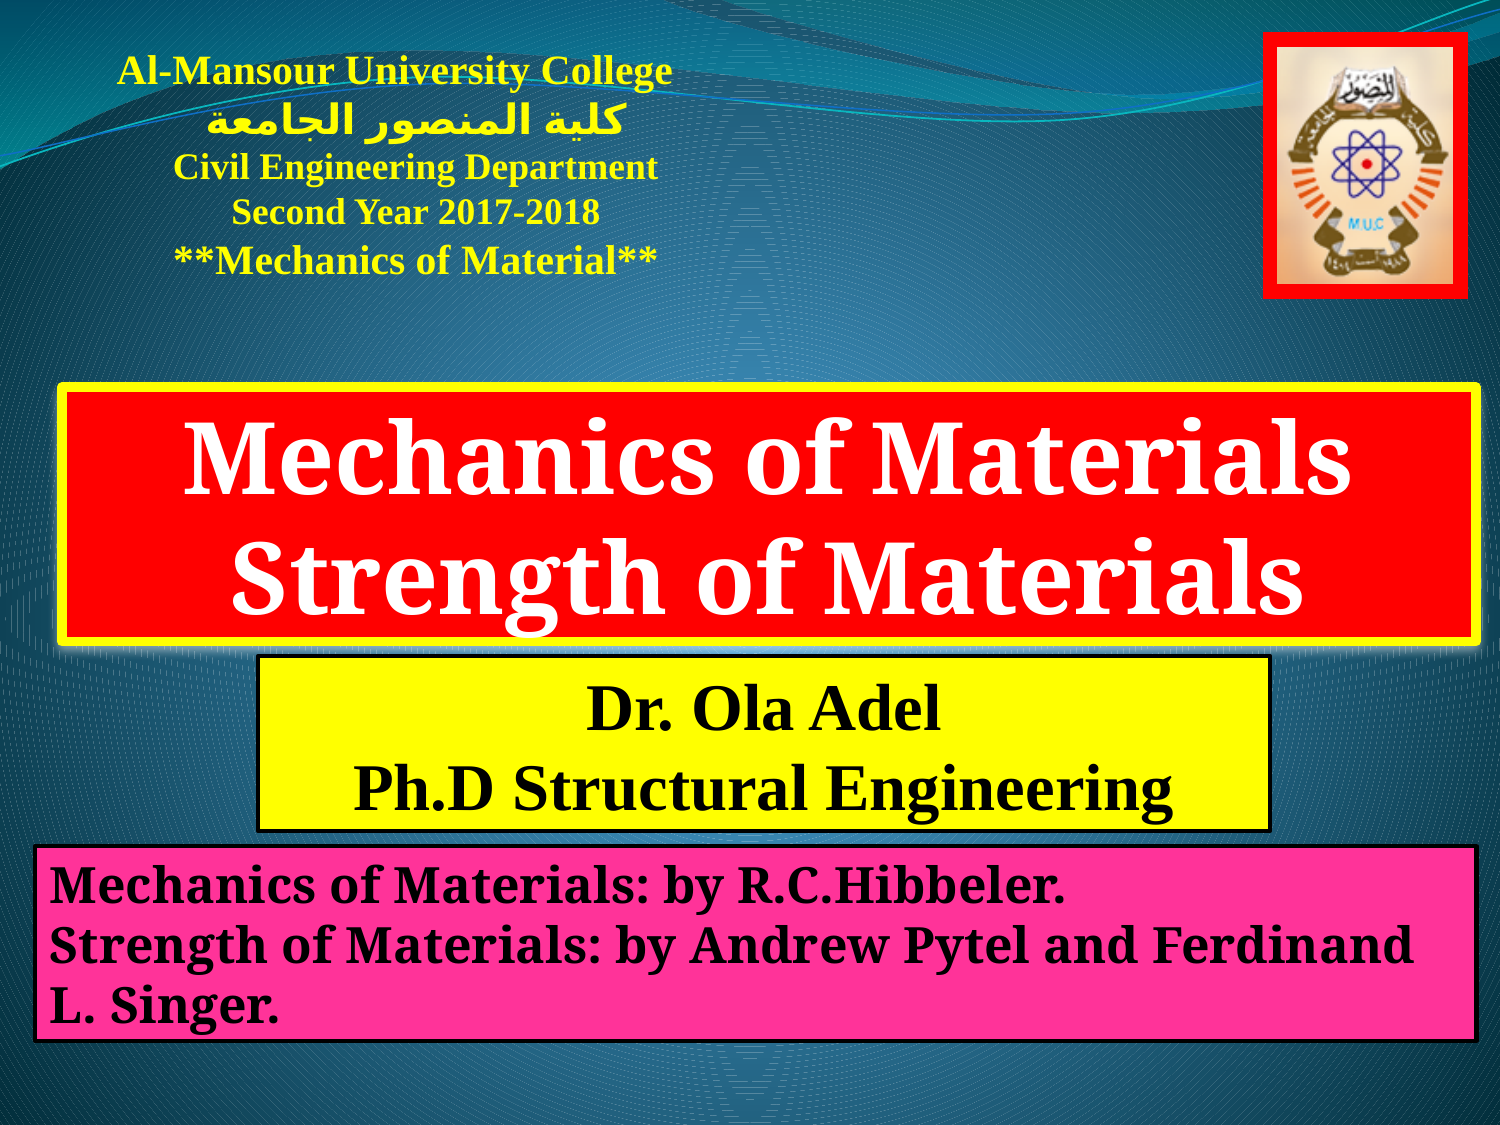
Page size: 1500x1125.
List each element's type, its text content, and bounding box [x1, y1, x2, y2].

text_box Mechanics of Materials Strength of Materials [61, 386, 1477, 642]
picture [1277, 46, 1454, 285]
text_box Mechanics of Materials: by R.C.Hibbeler. Strength of Materials: by Andrew Pytel and Ferdinand L. Singer. [33, 844, 1479, 1043]
text_box Al-Mansour University College كلية المنصور الجامعة Civil Engineering Department Second Year 2017-2018 **Mechanics of Material** [70, 35, 762, 290]
text_box Dr. Ola Adel Ph.D Structural Engineering [256, 654, 1272, 833]
